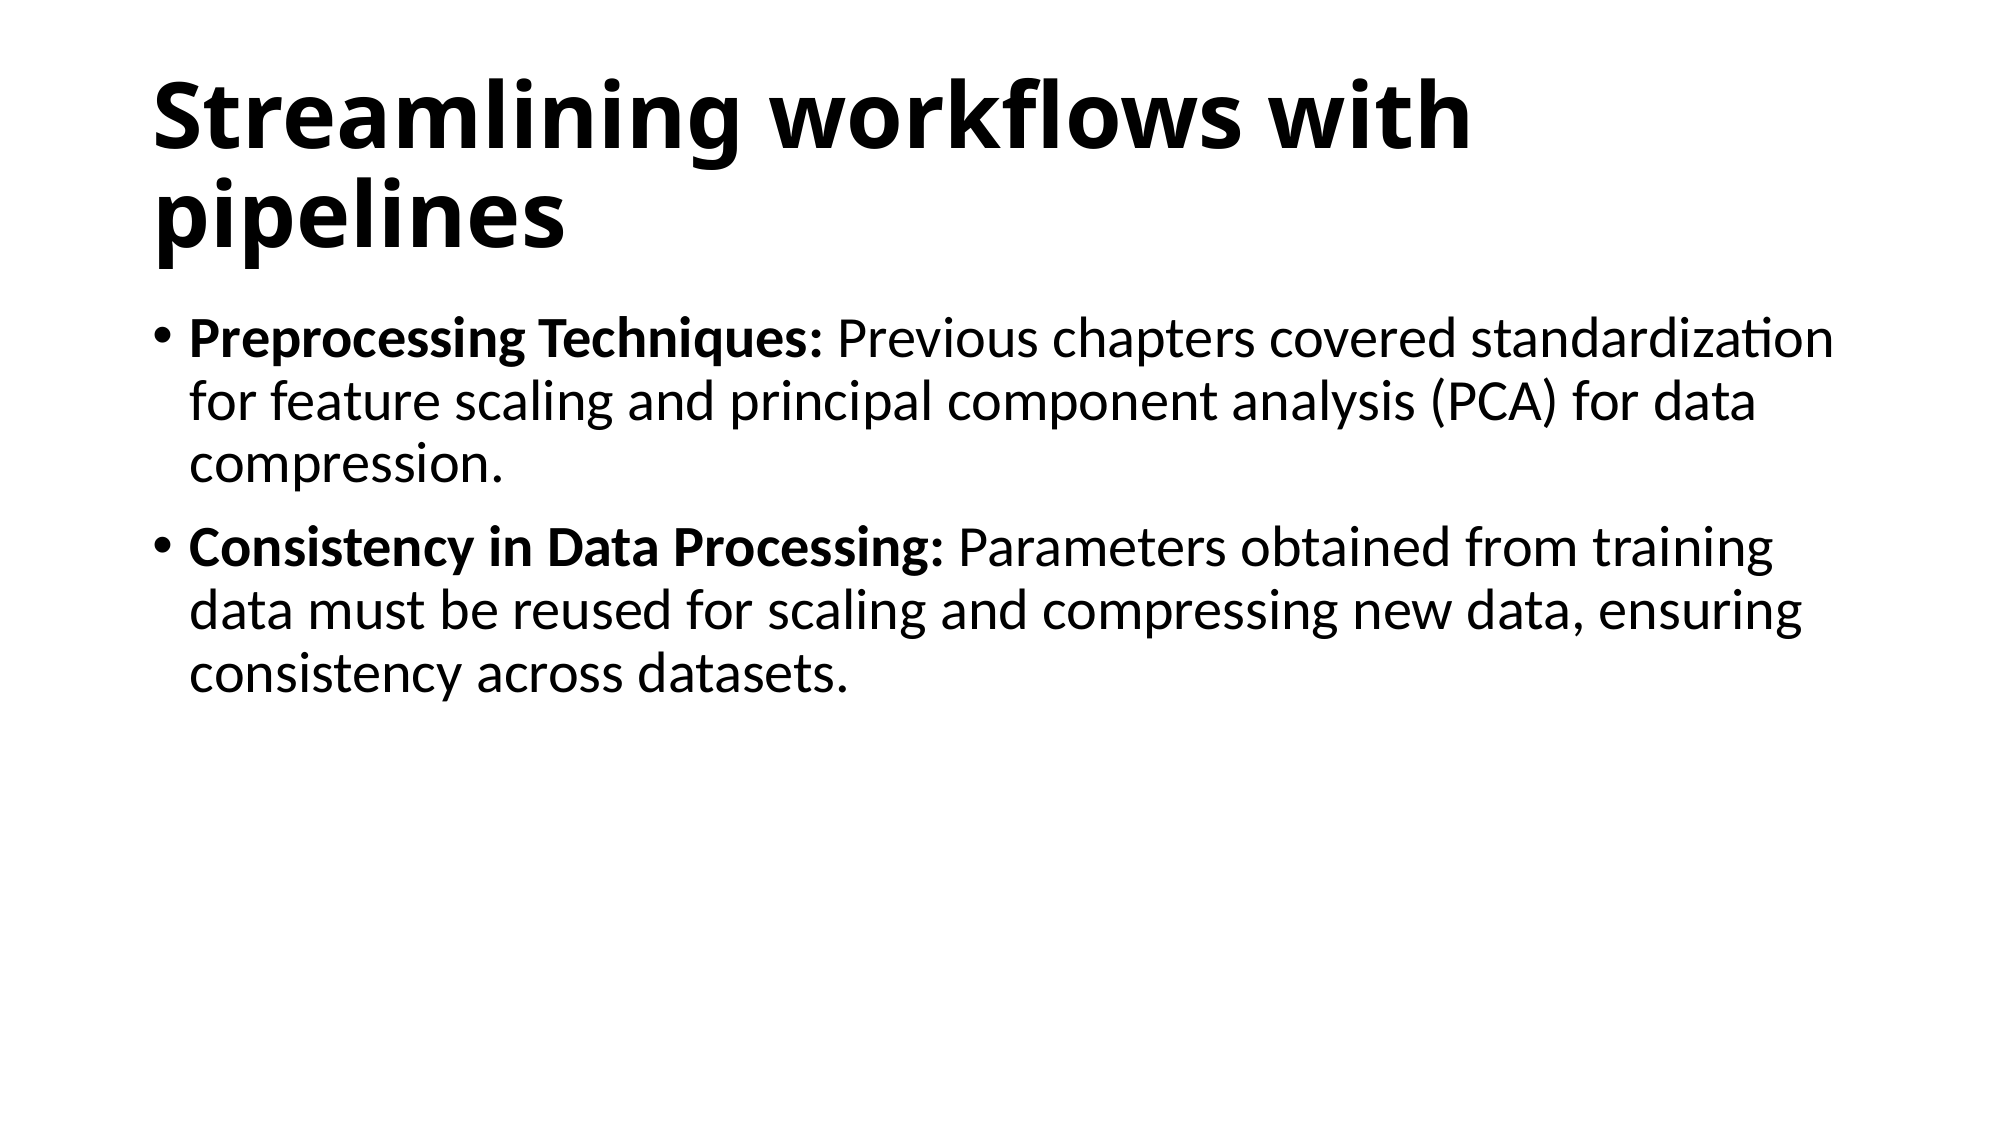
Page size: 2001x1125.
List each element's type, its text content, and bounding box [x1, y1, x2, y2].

list Preprocessing Techniques: Previous chapters covered standardization for feature scaling and principal component analysis (PCA) for data compression. Consistency in Data Processing: Parameters obtained from training data must be reused for scaling and compressing new data, ensuring consistency across datasets. [137, 299, 1863, 1014]
title Streamlining workflows with pipelines [137, 59, 1863, 278]
